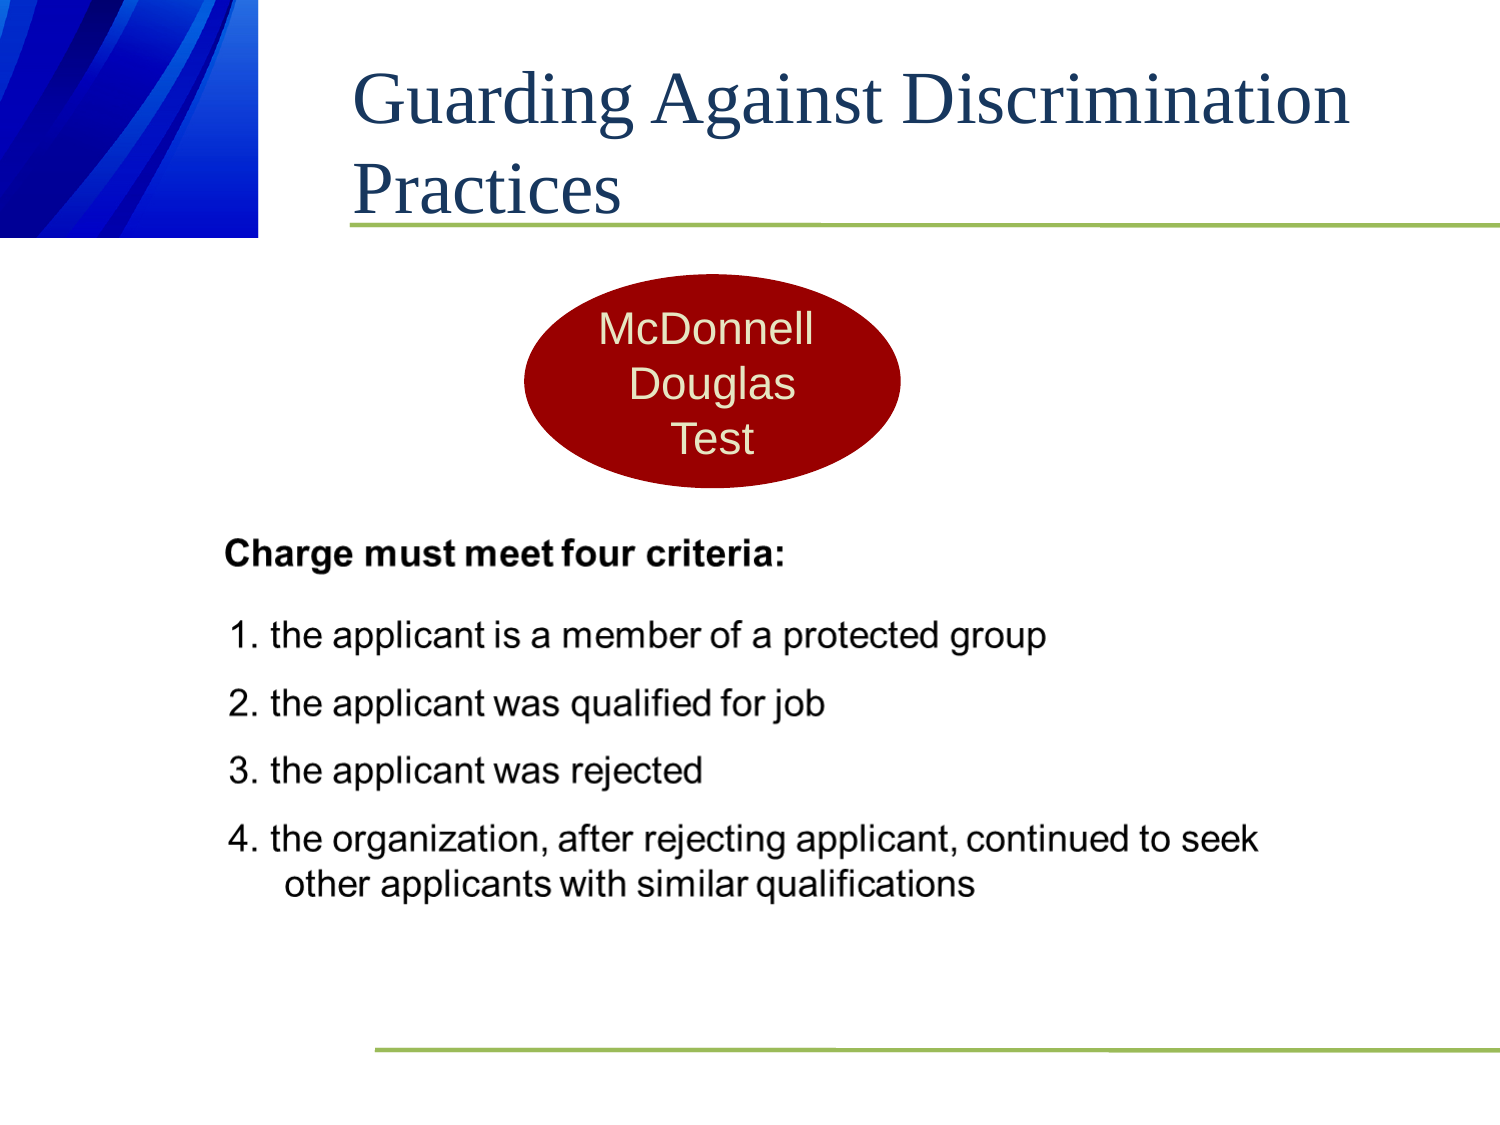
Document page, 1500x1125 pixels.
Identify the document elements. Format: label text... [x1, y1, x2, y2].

picture [199, 517, 809, 600]
text_box McDonnell Douglas Test [524, 274, 900, 488]
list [205, 599, 1295, 930]
picture [0, 0, 259, 238]
slide_number [1074, 1042, 1425, 1103]
title Guarding Against Discrimination Practices [337, 45, 1425, 233]
